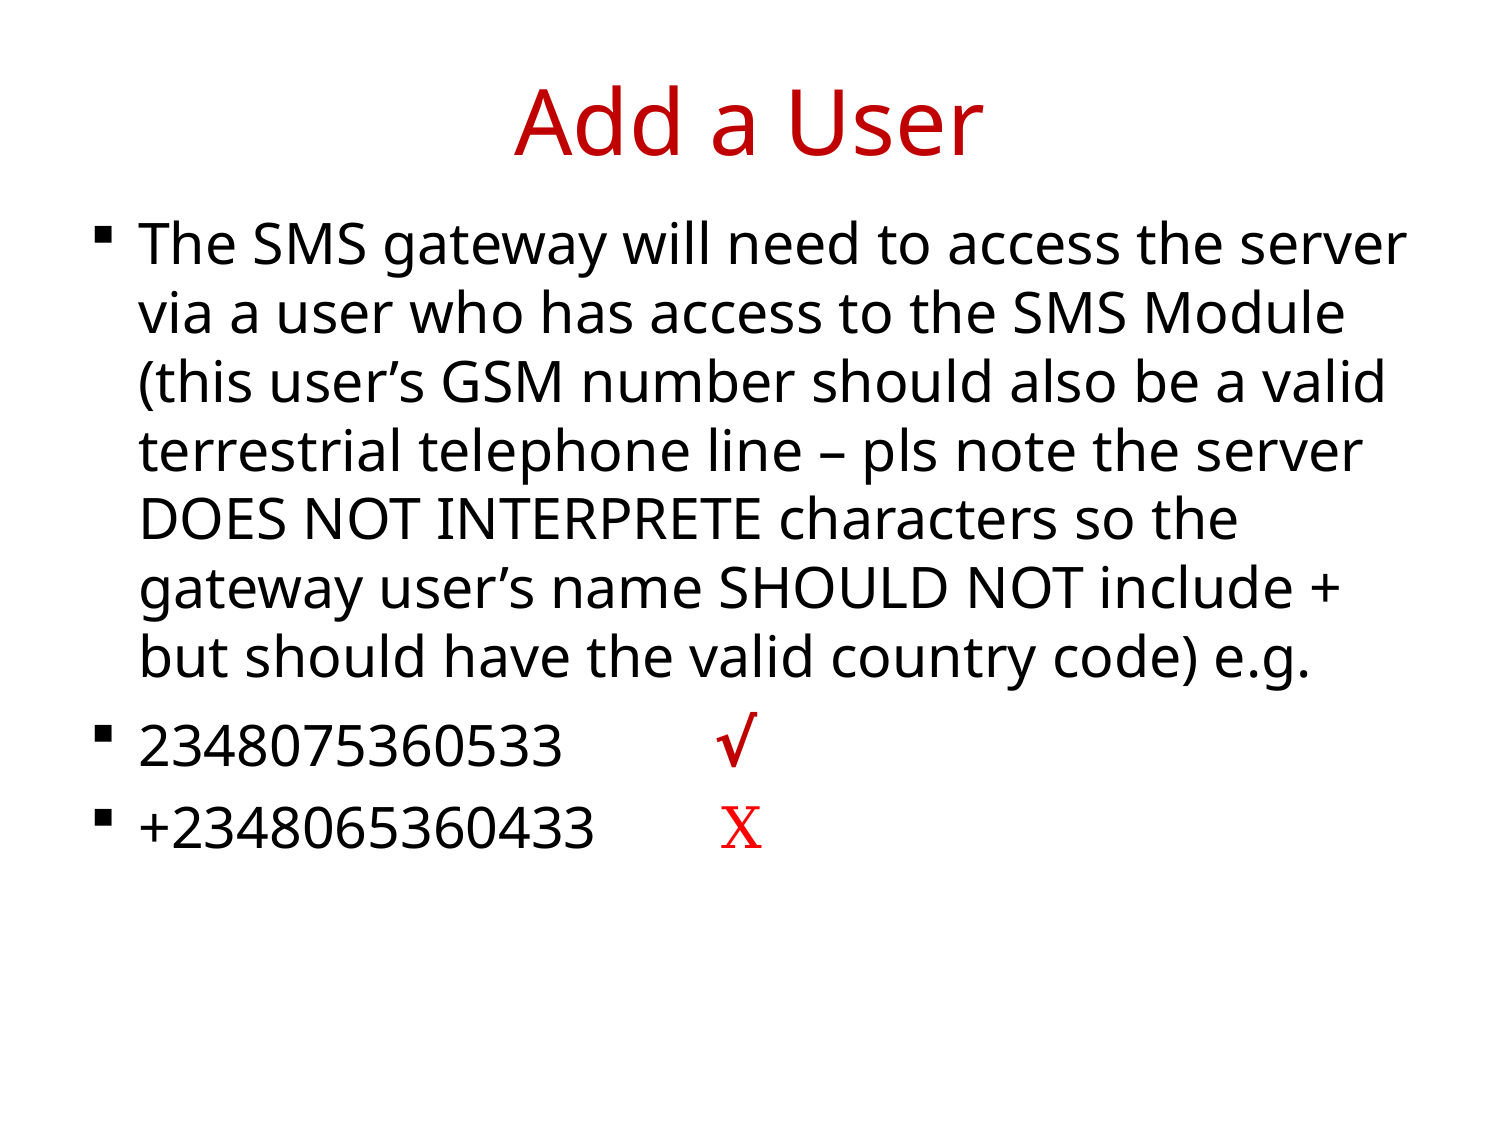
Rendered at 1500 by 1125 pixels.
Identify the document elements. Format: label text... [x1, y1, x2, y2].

title Add a User [75, 24, 1425, 200]
list The SMS gateway will need to access the server via a user who has access to the SMS Module (this user’s GSM number should also be a valid terrestrial telephone line – pls note the server DOES NOT INTERPRETE characters so the gateway user’s name SHOULD NOT include + but should have the valid country code) e.g. 2348075360533 √ +2348065360433 Χ [75, 200, 1425, 943]
